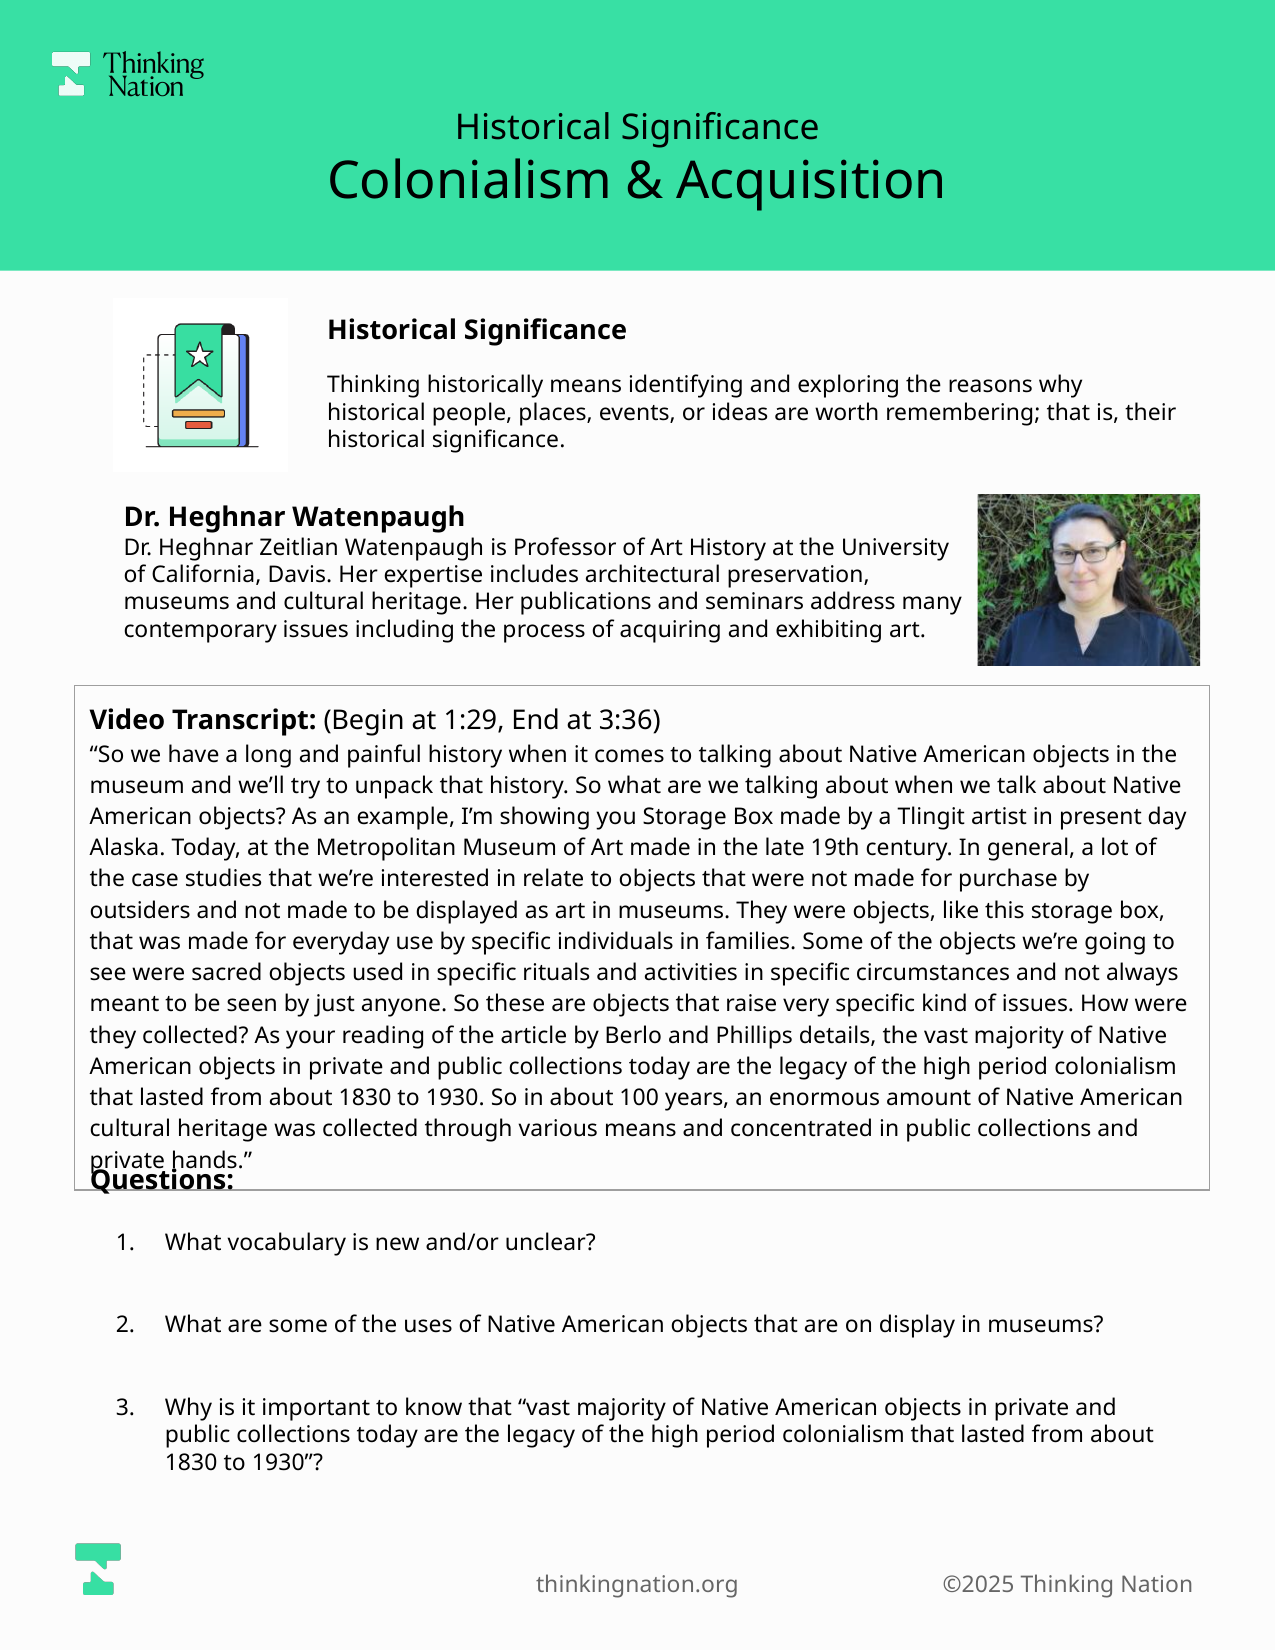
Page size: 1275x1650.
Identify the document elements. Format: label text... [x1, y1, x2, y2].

text_box ©2025 Thinking Nation [907, 1553, 1210, 1605]
text_box Historical Significance Thinking historically means identifying and exploring the reasons why historical people, places, events, or ideas are worth remembering; that is, their historical significance. [308, 293, 1201, 493]
picture [35, 37, 210, 110]
picture [113, 298, 288, 473]
text_box Questions: What vocabulary is new and/or unclear? What are some of the uses of Native American objects that are on display in museums? Why is it important to know that “vast majority of Native American objects in private and public collections today are the legacy of the high period colonialism that lasted from about 1830 to 1930”? [74, 1147, 1201, 1490]
text_box thinkingnation.org [486, 1553, 789, 1605]
text_box Dr. Heghnar Watenpaugh Dr. Heghnar Zeitlian Watenpaugh is Professor of Art History at the University of California, Davis. Her expertise includes architectural preservation, museums and cultural heritage. Her publications and seminars address many contemporary issues including the process of acquiring and exhibiting art. [104, 480, 997, 682]
text_box Historical Significance Colonialism & Acquisition [0, 0, 1275, 271]
picture [977, 493, 1201, 666]
table_header Video Transcript: (Begin at 1:29, End at 3:36) “So we have a long and painful history when it comes to talking about Native American objects in the museum and we’ll try to unpack that history. So what are we talking about when we talk about Native American objects? As an example, I’m showing you Storage Box made by a Tlingit artist in present day Alaska. Today, at the Metropolitan Museum of Art made in the late 19th century. In general, a lot of the case studies that we’re interested in relate to objects that were not made for purchase by outsiders and not made to be displayed as art in museums. They were objects, like this storage box, that was made for everyday use by specific individuals in families. Some of the objects we’re going to see were sacred objects used in specific rituals and activities in specific circumstances and not always meant to be seen by just anyone. So these are objects that raise very specific kind of issues. How were they collected? As your reading of the article by Berlo and Phillips details, the vast majority of Native American objects in private and public collections today are the legacy of the high period colonialism that lasted from about 1830 to 1930. So in about 100 years, an enormous amount of Native American cultural heritage was collected through various means and concentrated in public collections and private hands.” [75, 686, 1209, 1189]
picture [62, 1533, 134, 1605]
